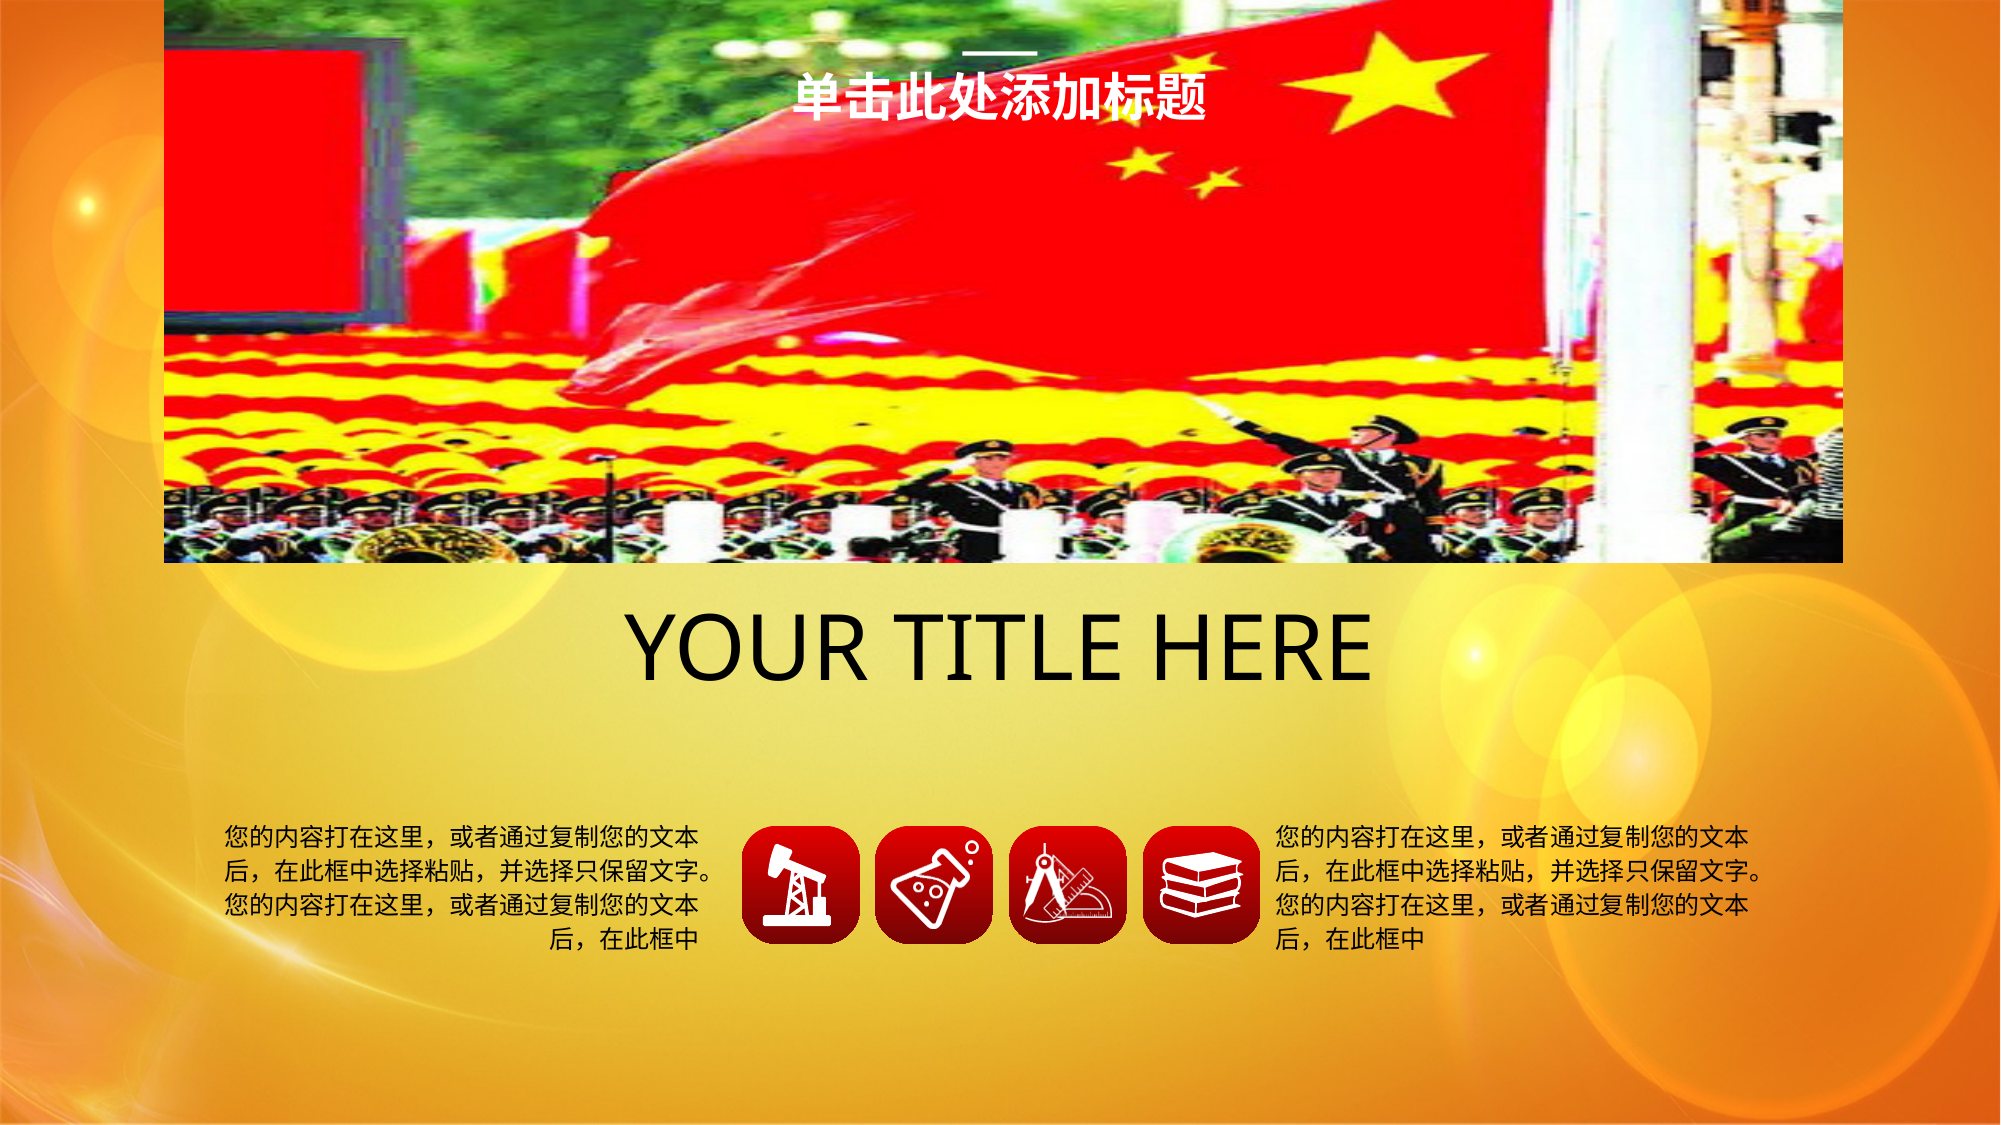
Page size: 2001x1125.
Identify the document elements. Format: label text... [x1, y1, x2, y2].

title YOUR TITLE HERE [137, 562, 1863, 740]
text_box 您的内容打在这里，或者通过复制您的文本后，在此框中选择粘贴，并选择只保留文字。您的内容打在这里，或者通过复制您的文本后，在此框中 [200, 809, 715, 961]
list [164, 0, 1843, 563]
text_box [1142, 825, 1260, 944]
picture [0, 0, 2001, 1125]
text_box [1009, 825, 1128, 944]
text_box [1159, 852, 1244, 918]
text_box [875, 825, 994, 944]
text_box [762, 843, 831, 927]
text_box [741, 825, 860, 944]
text_box 您的内容打在这里，或者通过复制您的文本后，在此框中选择粘贴，并选择只保留文字。您的内容打在这里，或者通过复制您的文本后，在此框中 [1260, 809, 1775, 961]
